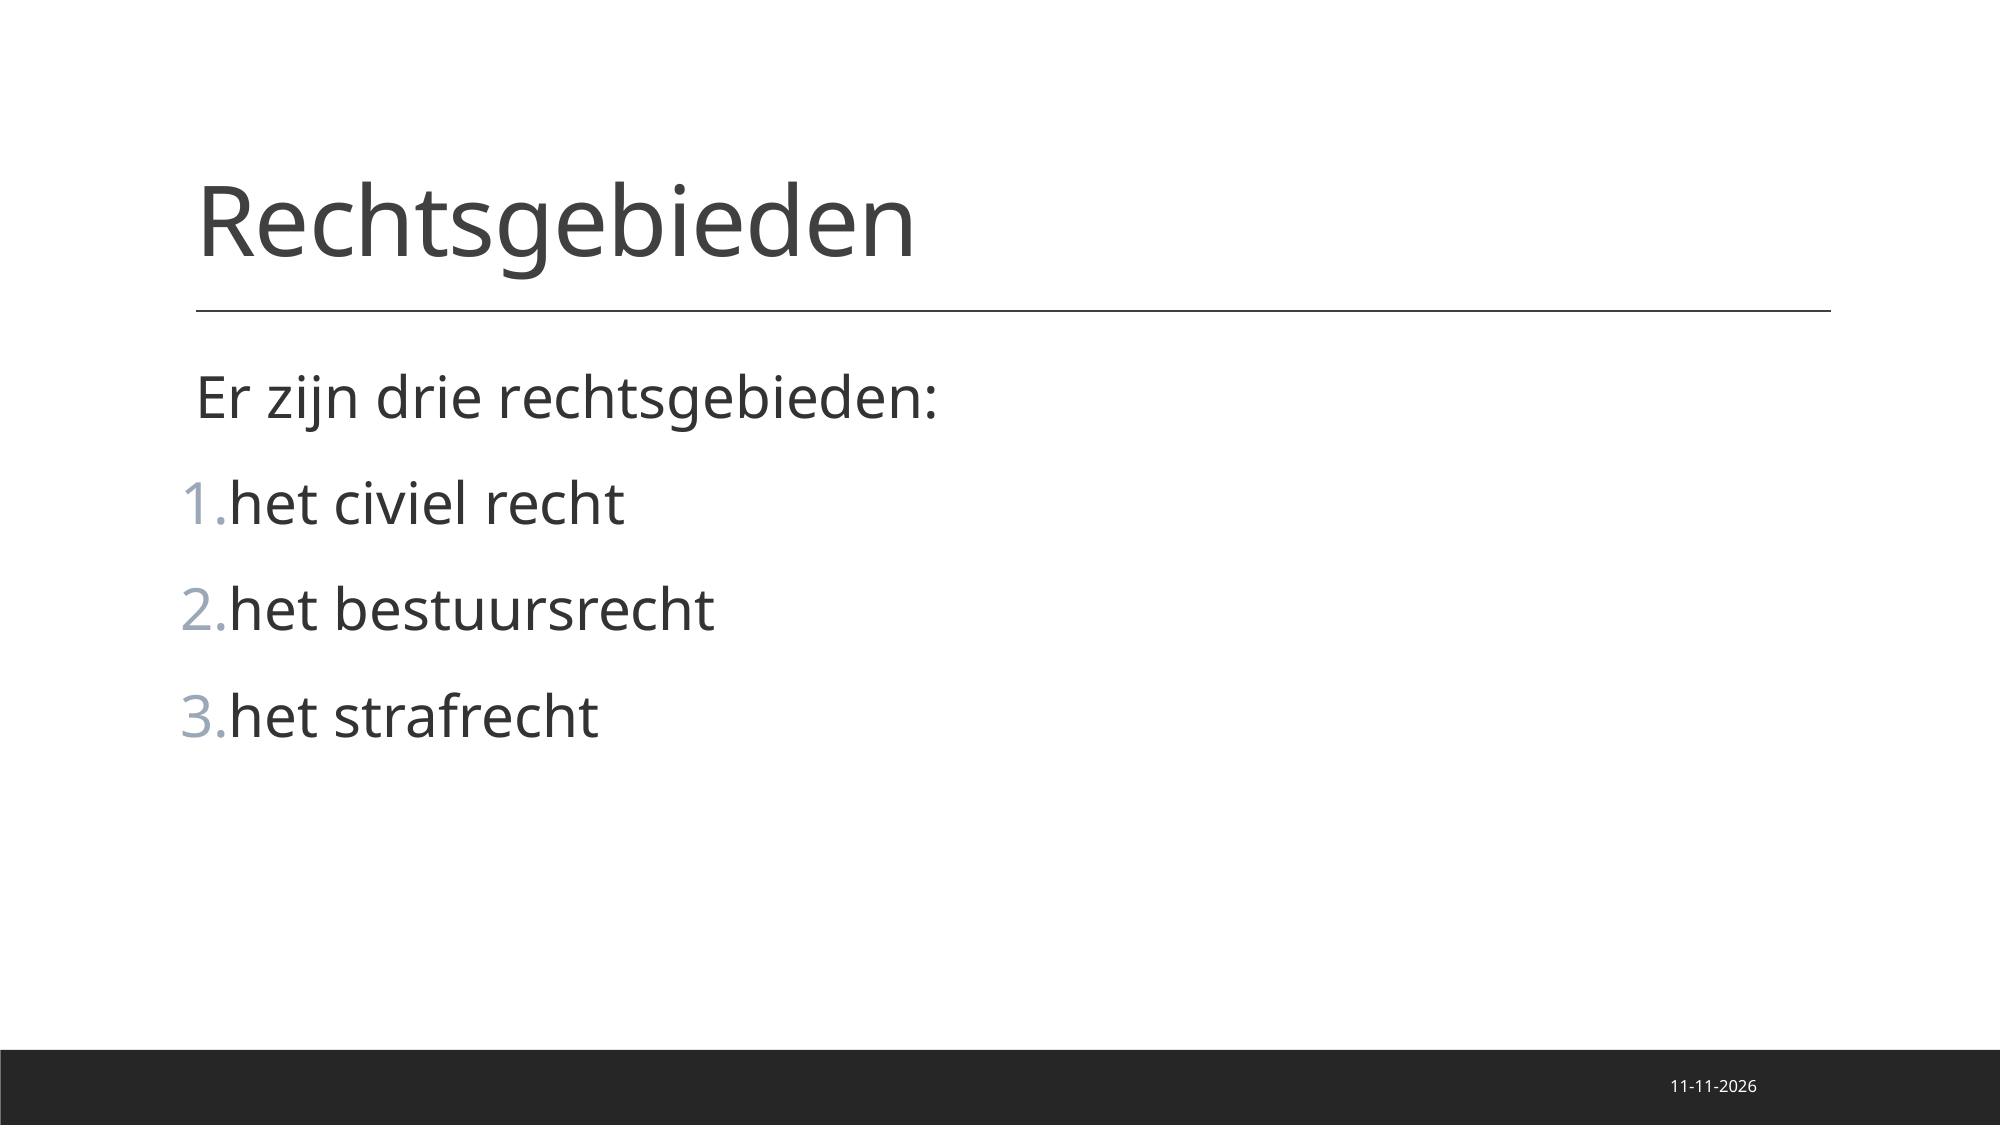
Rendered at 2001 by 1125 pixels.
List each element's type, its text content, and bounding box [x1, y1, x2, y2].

list Er zijn drie rechtsgebieden: het civiel recht het bestuursrecht het strafrecht [180, 345, 1830, 963]
title Rechtsgebieden [180, 47, 1830, 285]
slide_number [1348, 1057, 1773, 1118]
